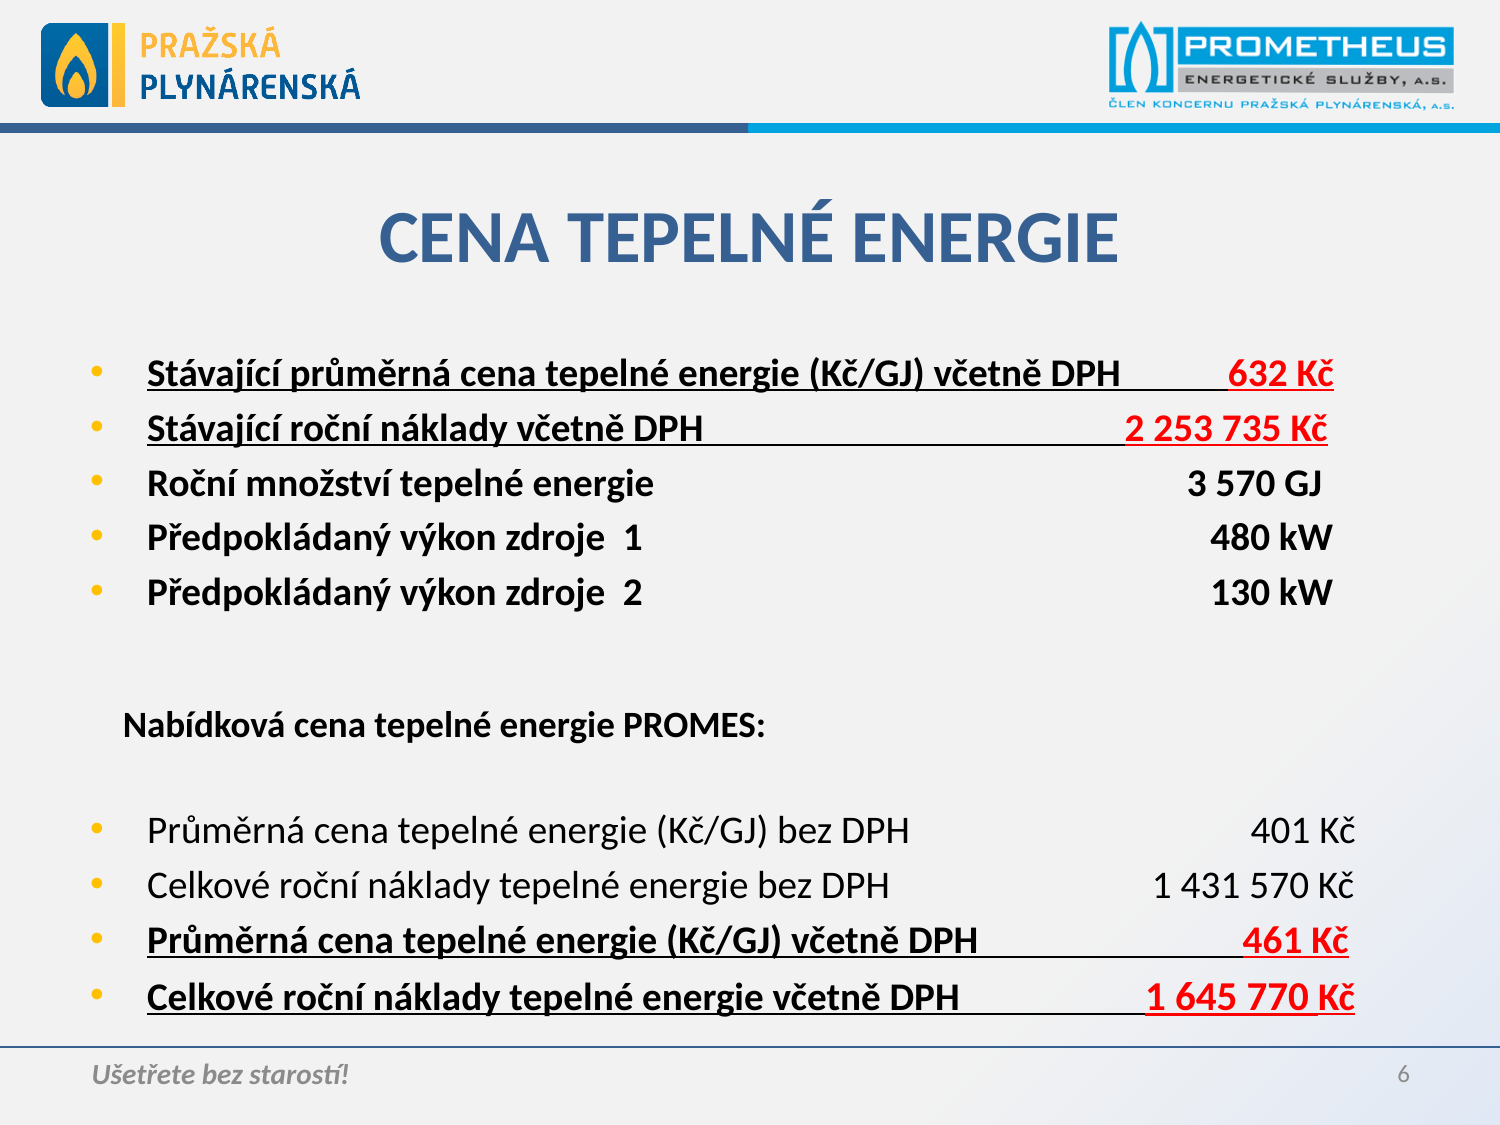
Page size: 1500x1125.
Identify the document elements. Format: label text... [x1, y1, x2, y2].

picture [41, 23, 360, 107]
footer Ušetřete bez starostí! [76, 1042, 552, 1103]
picture [1104, 18, 1459, 112]
list Stávající průměrná cena tepelné energie (Kč/GJ) včetně DPH 632 Kč Stávající roční náklady včetně DPH 2 253 735 Kč Roční množství tepelné energie 3 570 GJ Předpokládaný výkon zdroje 1 480 kW Předpokládaný výkon zdroje 2 130 kW Nabídková cena tepelné energie PROMES: Průměrná cena tepelné energie (Kč/GJ) bez DPH 401 Kč Celkové roční náklady tepelné energie bez DPH 1 431 570 Kč Průměrná cena tepelné energie (Kč/GJ) včetně DPH 461 Kč Celkové roční náklady tepelné energie včetně DPH 1 645 770 Kč [75, 339, 1459, 1035]
title Cena tepelné energie [75, 138, 1425, 327]
slide_number 6 [1074, 1042, 1425, 1103]
